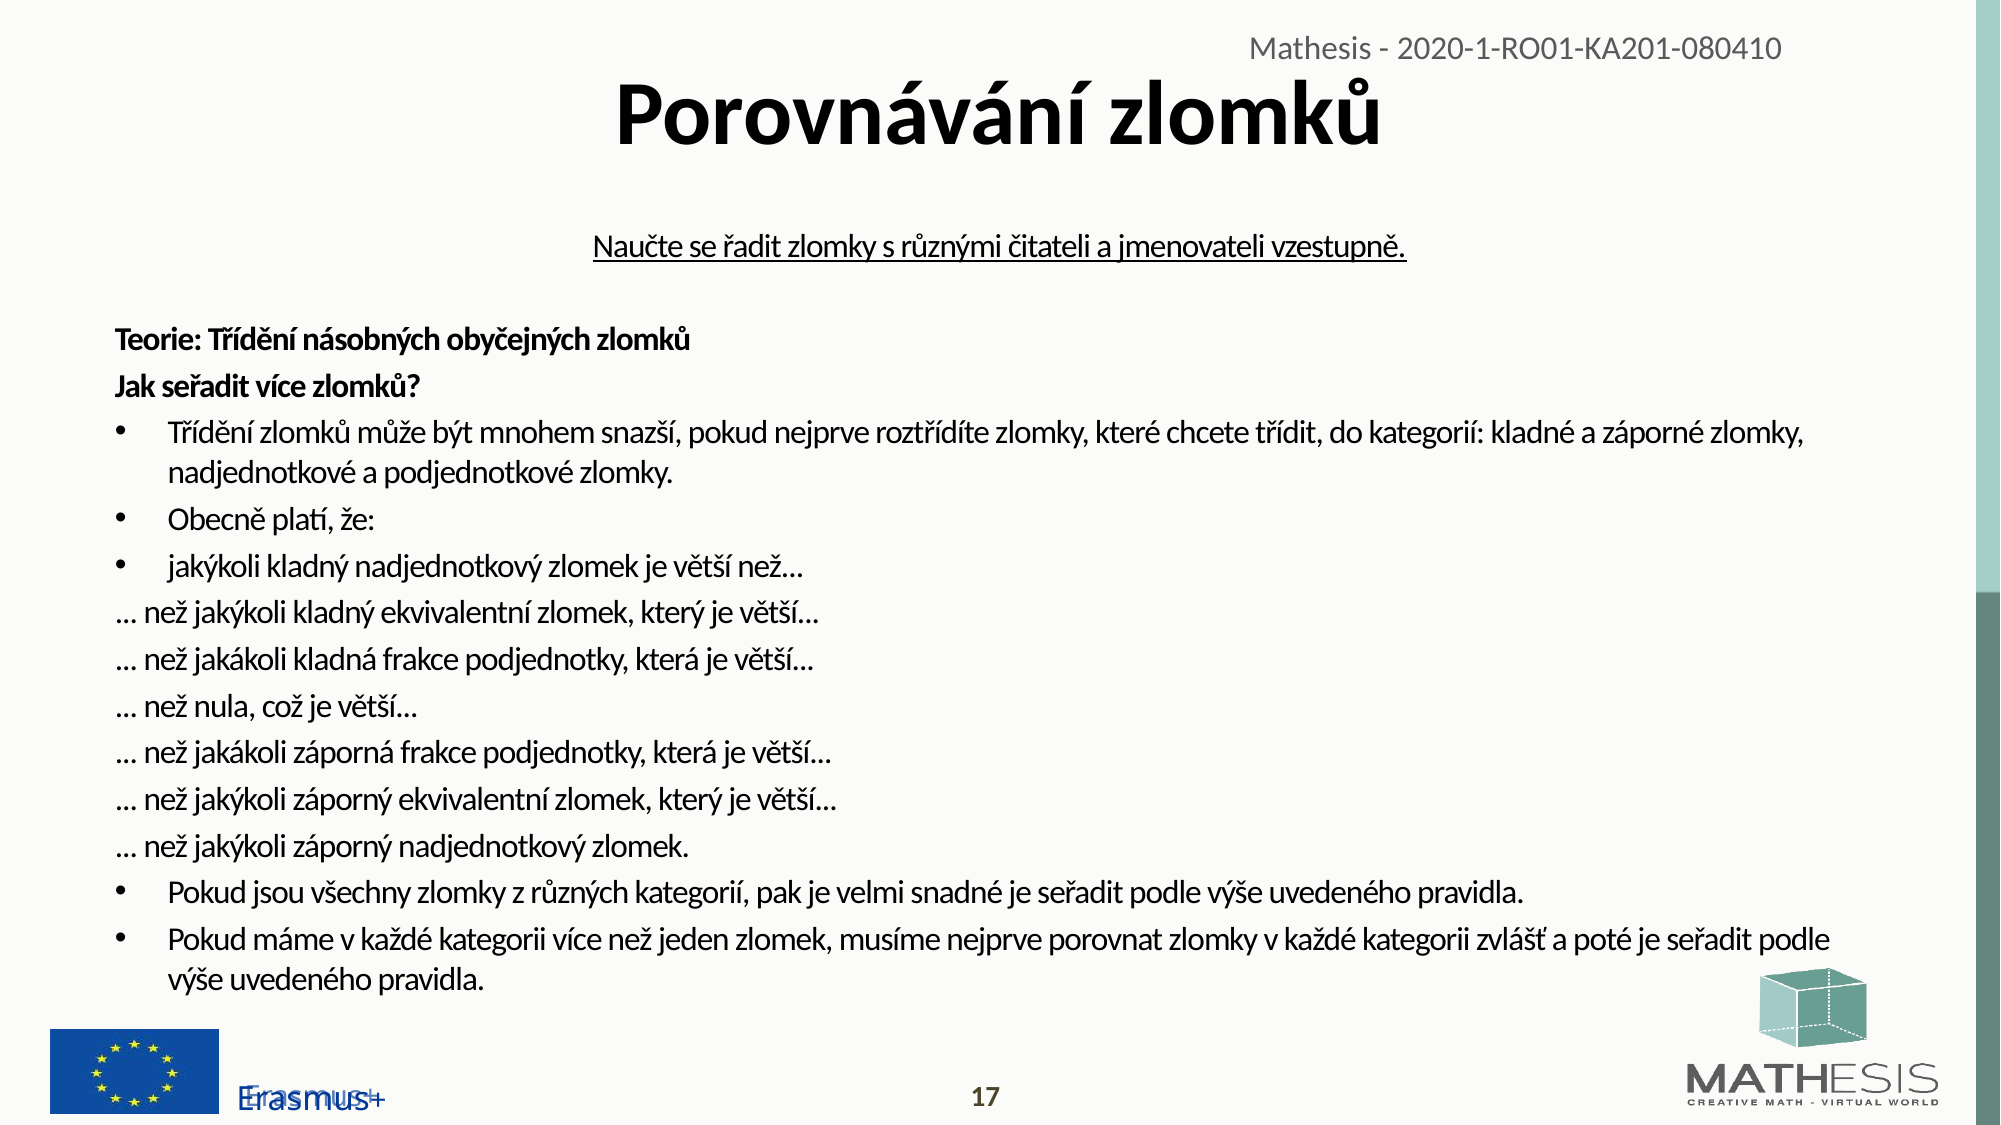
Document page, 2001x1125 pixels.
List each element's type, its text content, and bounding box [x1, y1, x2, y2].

picture [50, 1029, 219, 1114]
title Porovnávání zlomků [99, 45, 1900, 216]
list Naučte se řadit zlomky s různými čitateli a jmenovateli vzestupně. Teorie: Třídění násobných obyčejných zlomků Jak seřadit více zlomků? Třídění zlomků může být mnohem snazší, pokud nejprve roztřídíte zlomky, které chcete třídit, do kategorií: kladné a záporné zlomky, nadjednotkové a podjednotkové zlomky. Obecně platí, že: jakýkoli kladný nadjednotkový zlomek je větší než... ... než jakýkoli kladný ekvivalentní zlomek, který je větší... ... než jakákoli kladná frakce podjednotky, která je větší... ... než nula, což je větší... ... než jakákoli záporná frakce podjednotky, která je větší... ... než jakýkoli záporný ekvivalentní zlomek, který je větší... ... než jakýkoli záporný nadjednotkový zlomek. Pokud jsou všechny zlomky z různých kategorií, pak je velmi snadné je seřadit podle výše uvedeného pravidla. Pokud máme v každé kategorii více než jeden zlomek, musíme nejprve porovnat zlomky v každé kategorii zvlášť a poté je seřadit podle výše uvedeného pravidla. [99, 216, 1900, 1005]
